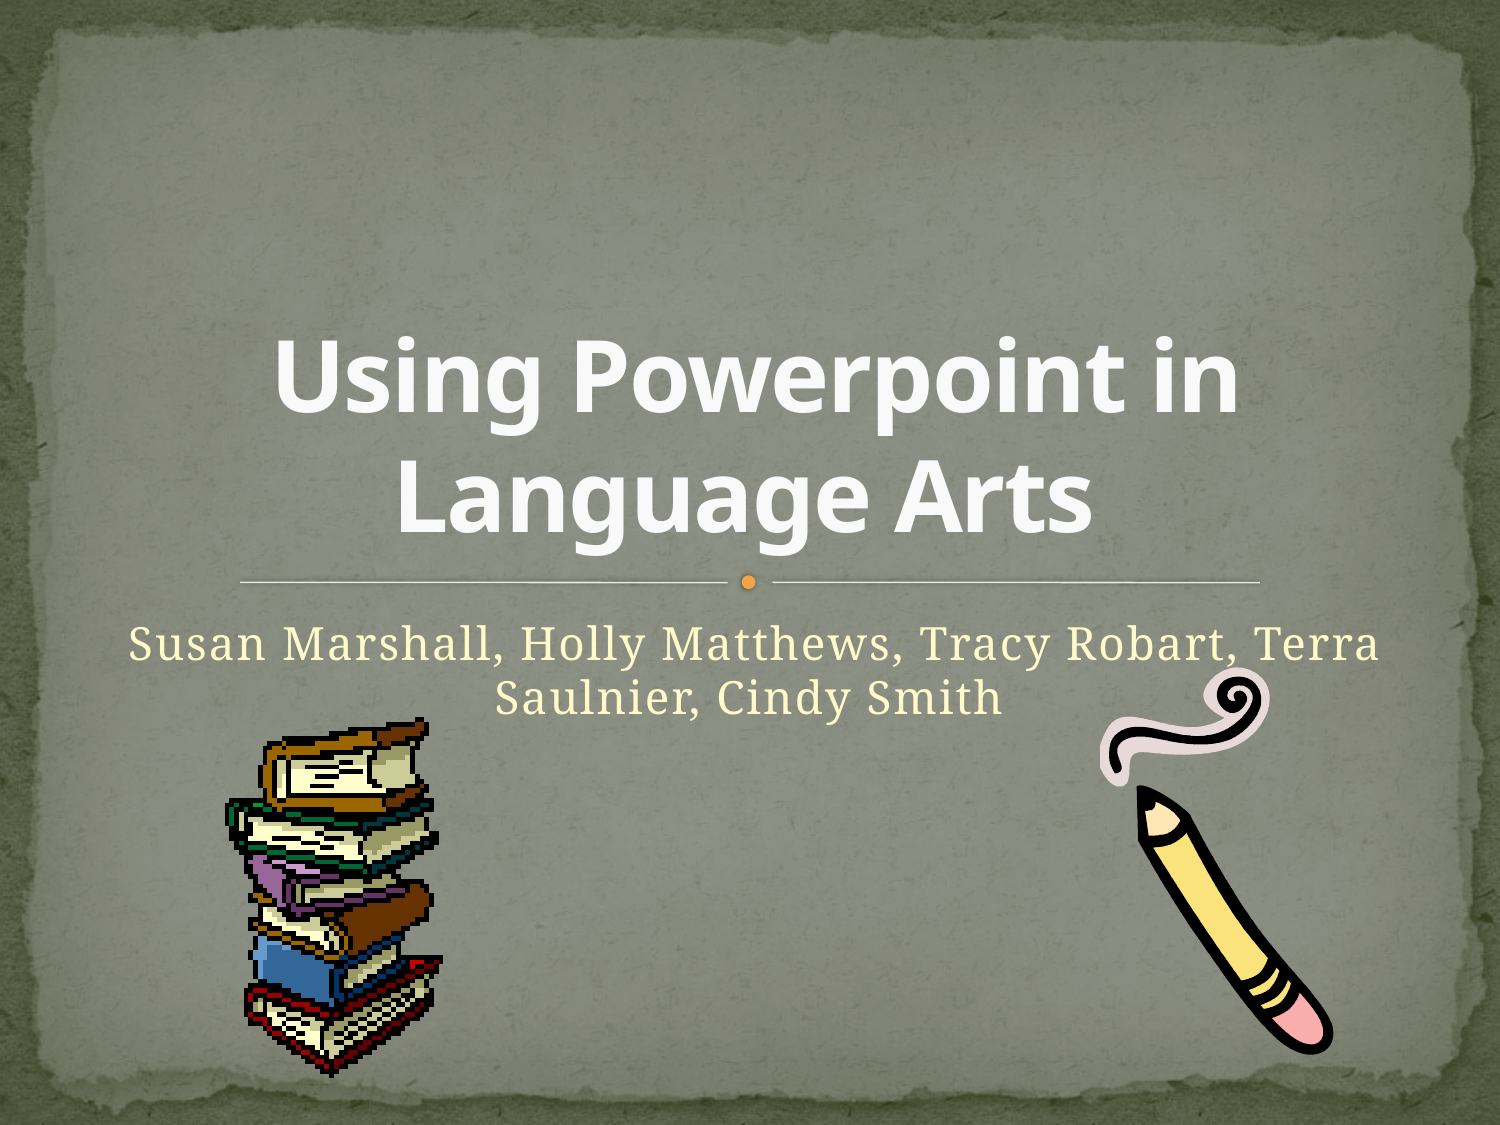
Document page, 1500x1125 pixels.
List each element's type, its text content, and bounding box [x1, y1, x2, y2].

picture [225, 437, 463, 1098]
picture [1101, 664, 1338, 1059]
subtitle Susan Marshall, Holly Matthews, Tracy Robart, Terra Saulnier, Cindy Smith [75, 606, 214, 795]
title Using Powerpoint in Language Arts [74, 235, 1438, 561]
subtitle Susan Marshall, Holly Matthews, Tracy Robart, Terra Saulnier, Cindy Smith [471, 606, 1438, 795]
